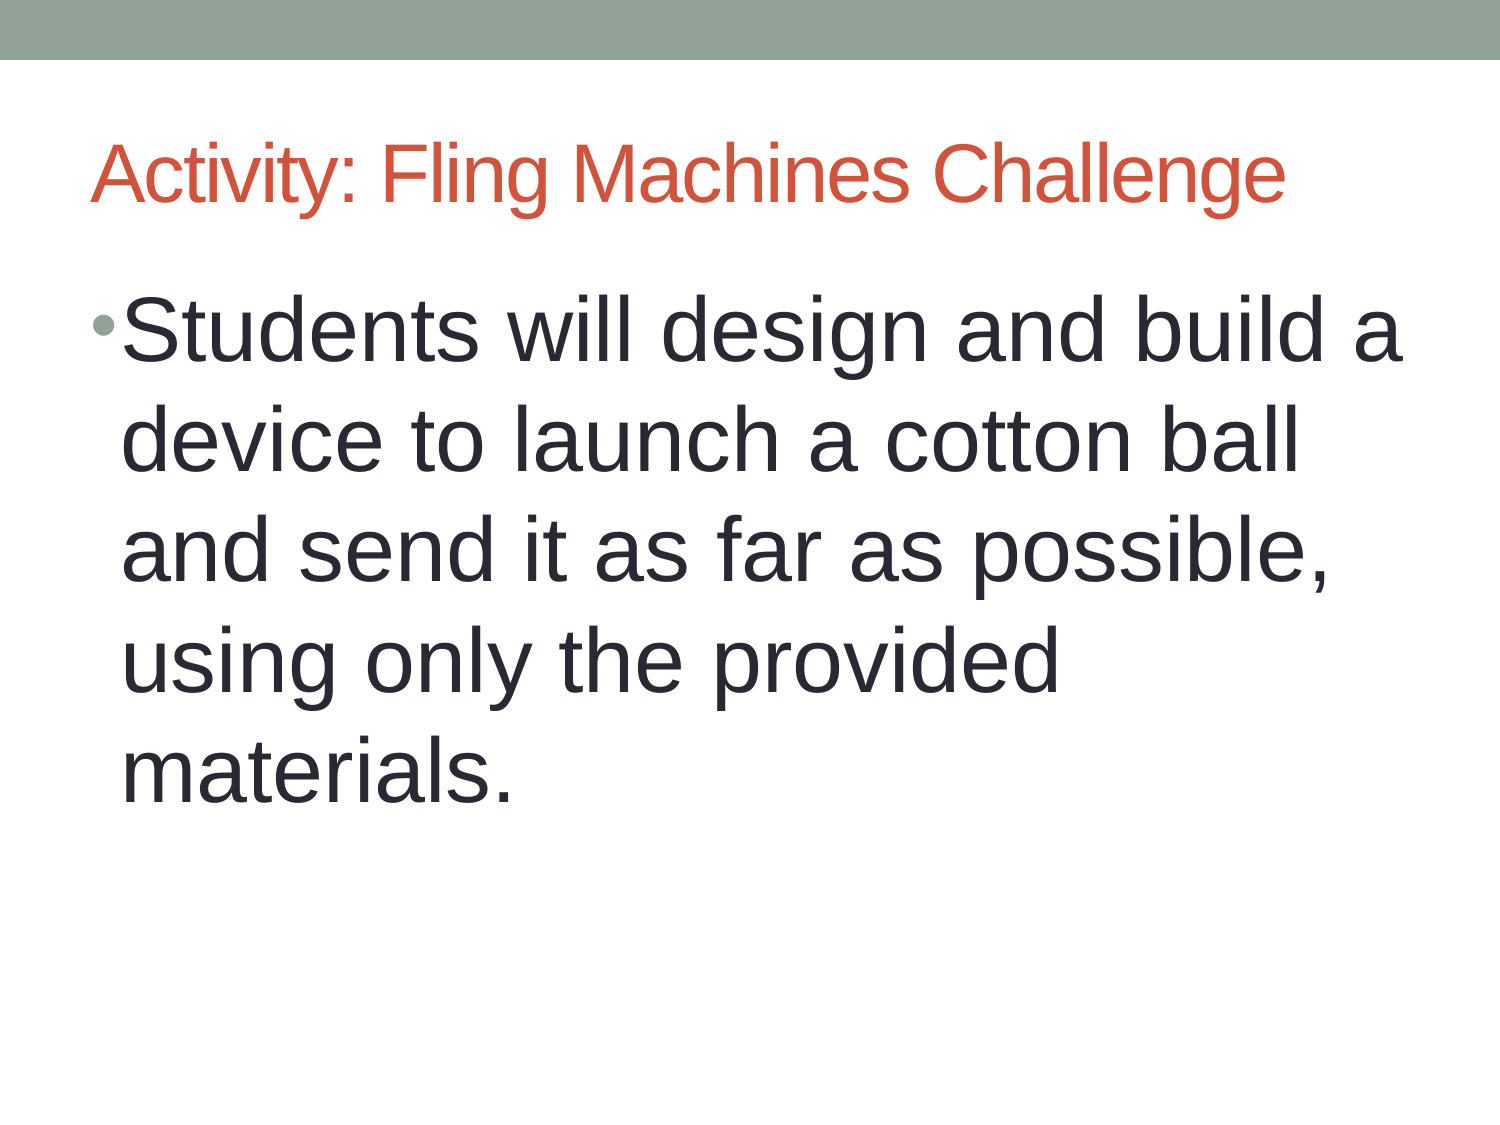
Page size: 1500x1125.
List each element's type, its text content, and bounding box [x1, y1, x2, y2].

title Activity: Fling Machines Challenge [75, 87, 1425, 250]
list Students will design and build a device to launch a cotton ball and send it as far as possible, using only the provided materials. [75, 262, 1425, 1063]
